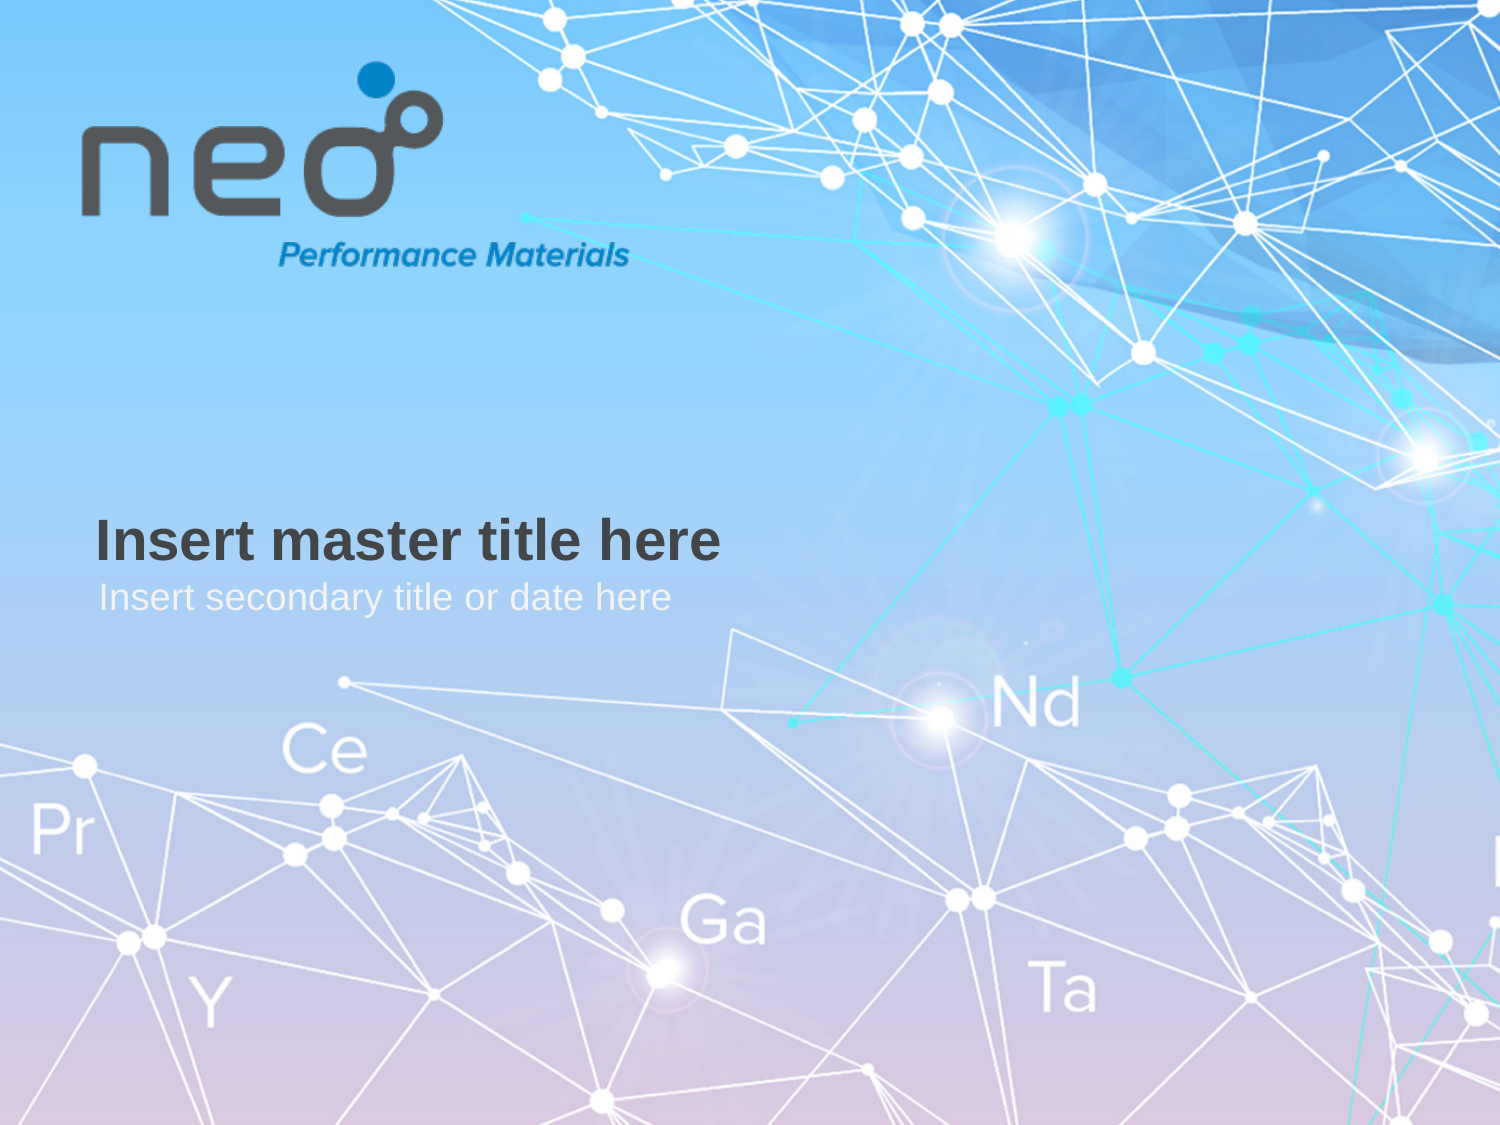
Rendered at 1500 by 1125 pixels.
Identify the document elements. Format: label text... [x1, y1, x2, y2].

title Insert master title here [80, 452, 1500, 623]
subtitle Insert secondary title or date here [83, 564, 1500, 627]
picture [0, 0, 1500, 1125]
